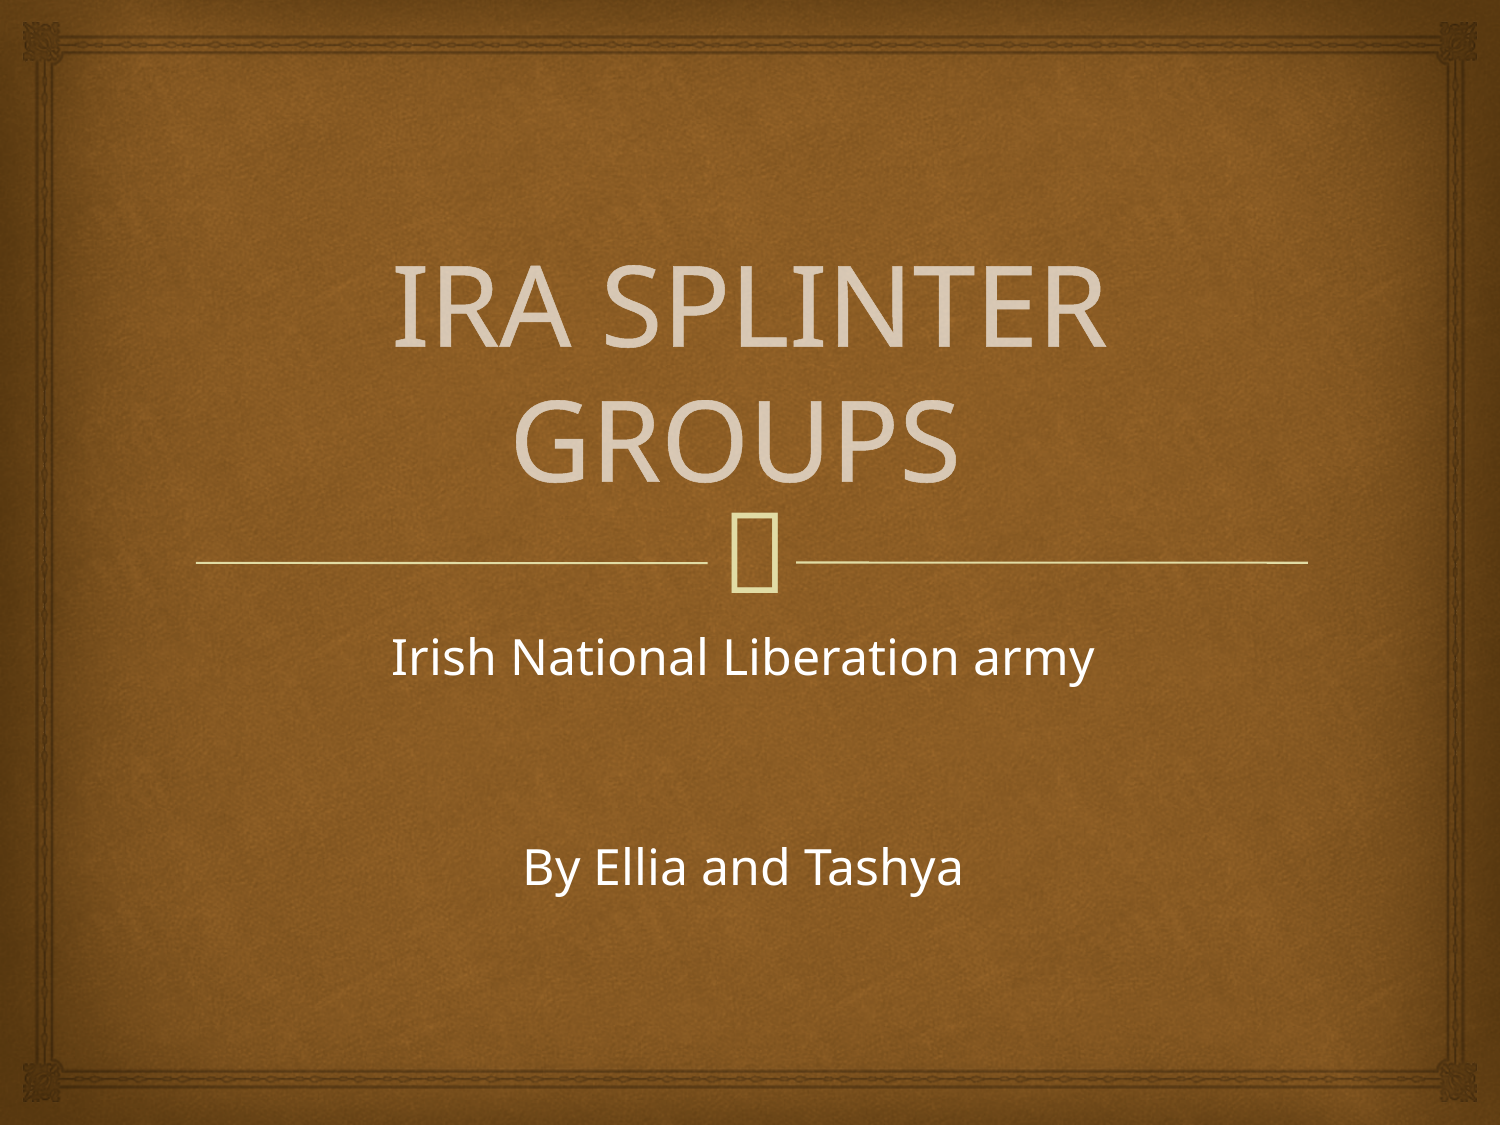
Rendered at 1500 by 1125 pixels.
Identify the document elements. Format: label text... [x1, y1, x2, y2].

picture [0, 0, 1500, 1125]
title IRA SPLINTER GROUPS [194, 227, 1306, 512]
subtitle Irish National Liberation army By Ellia and Tashya [225, 618, 1275, 906]
